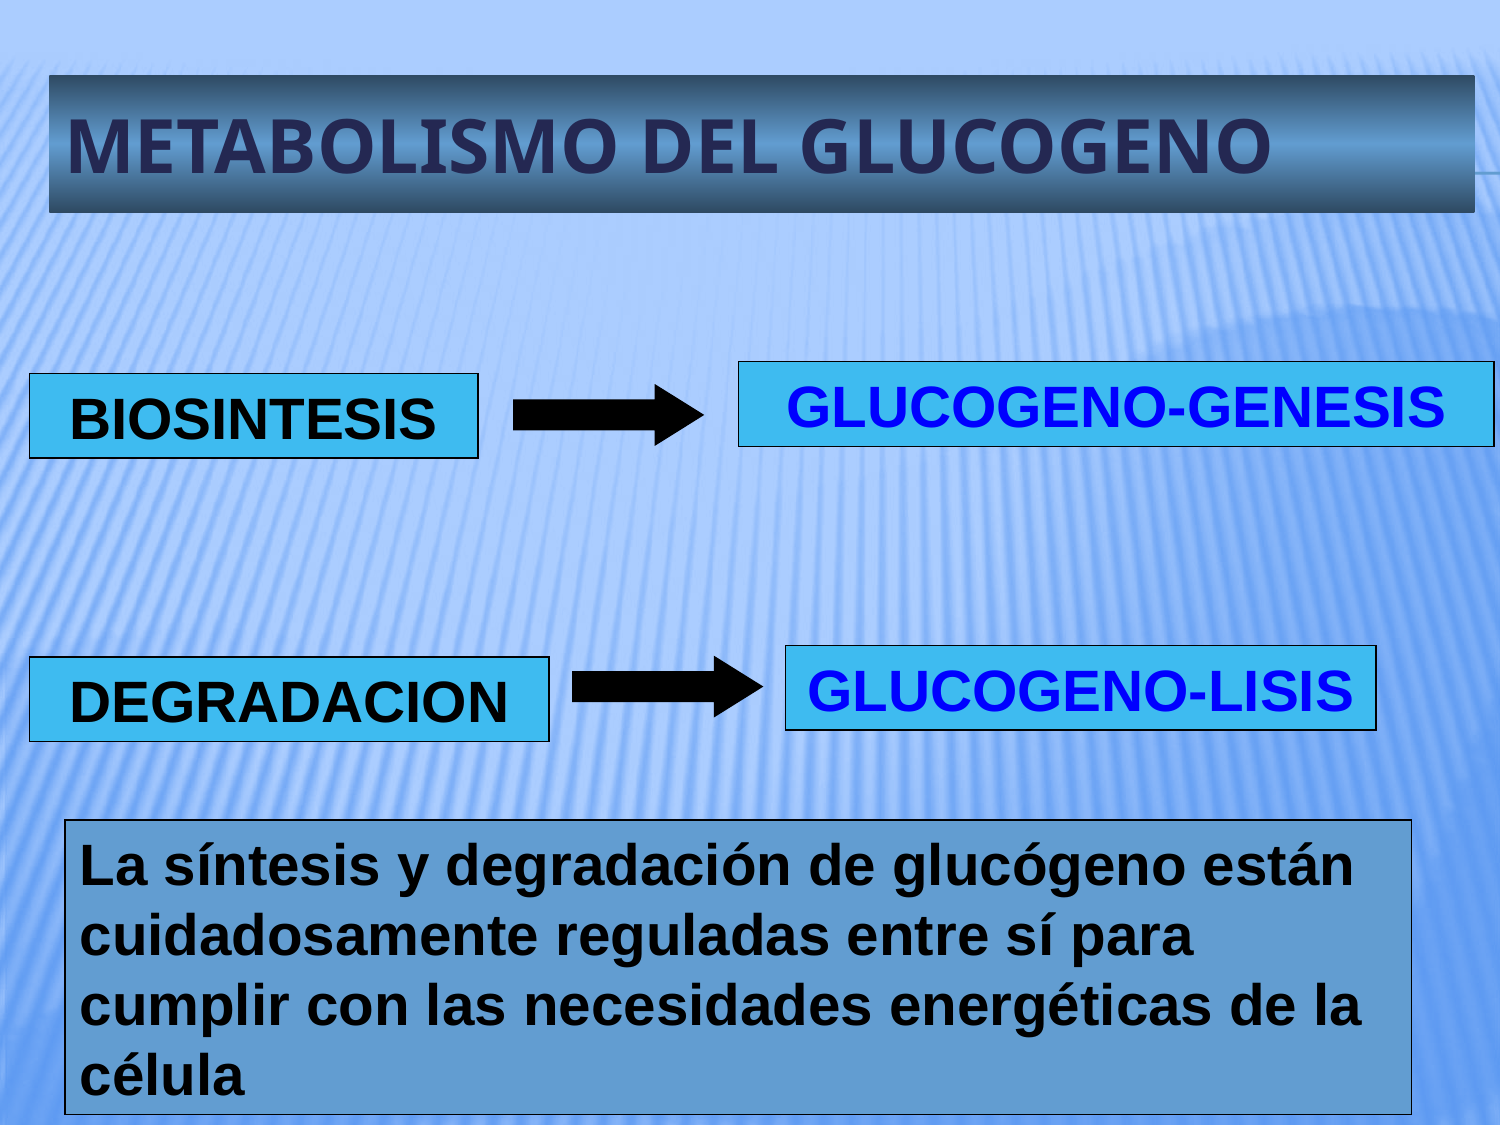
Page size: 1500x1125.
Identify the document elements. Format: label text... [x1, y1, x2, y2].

text_box GLUCOGENO-GENESIS [738, 361, 1495, 447]
text_box DEGRADACION [29, 657, 550, 742]
text_box BIOSINTESIS [29, 373, 478, 459]
text_box GLUCOGENO-LISIS [785, 645, 1376, 730]
text_box La síntesis y degradación de glucógeno están cuidadosamente reguladas entre sí para cumplir con las necesidades energéticas de la célula [65, 819, 1412, 1115]
text_box [513, 385, 703, 445]
title METABOLISMO DEL GLUCOGENO [49, 75, 1475, 213]
text_box [572, 657, 762, 717]
